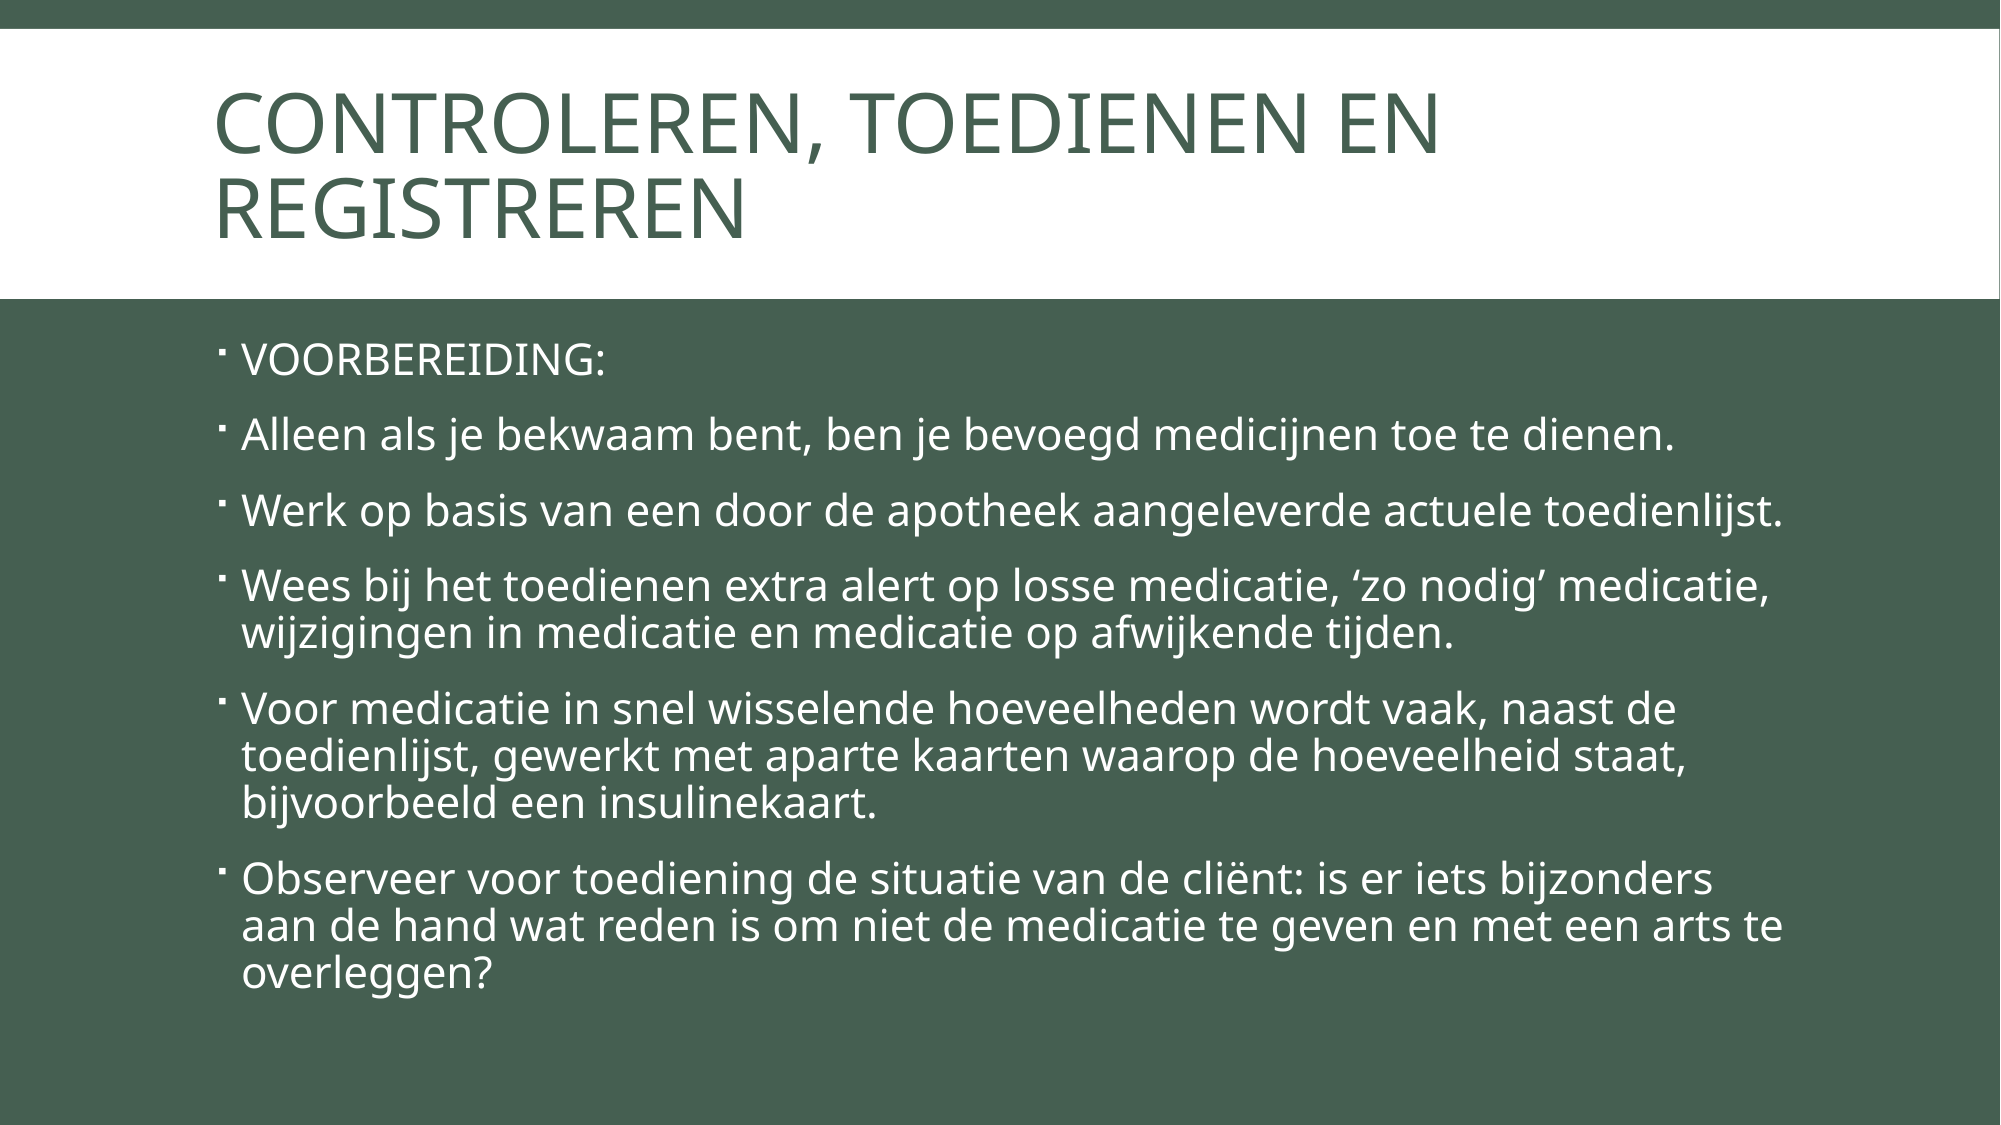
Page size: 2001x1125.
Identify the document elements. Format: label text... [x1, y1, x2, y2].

list VOORBEREIDING: Alleen als je bekwaam bent, ben je bevoegd medicijnen toe te dienen. Werk op basis van een door de apotheek aangeleverde actuele toedienlijst. Wees bij het toedienen extra alert op losse medicatie, ‘zo nodig’ medicatie, wijzigingen in medicatie en medicatie op afwijkende tijden. Voor medicatie in snel wisselende hoeveelheden wordt vaak, naast de toedienlijst, gewerkt met aparte kaarten waarop de hoeveelheid staat, bijvoorbeeld een insulinekaart. Observeer voor toediening de situatie van de cliënt: is er iets bijzonders aan de hand wat reden is om niet de medicatie te geven en met een arts te overleggen? [197, 329, 1803, 1020]
title Controleren, toedienen en registreren [197, 46, 1803, 295]
